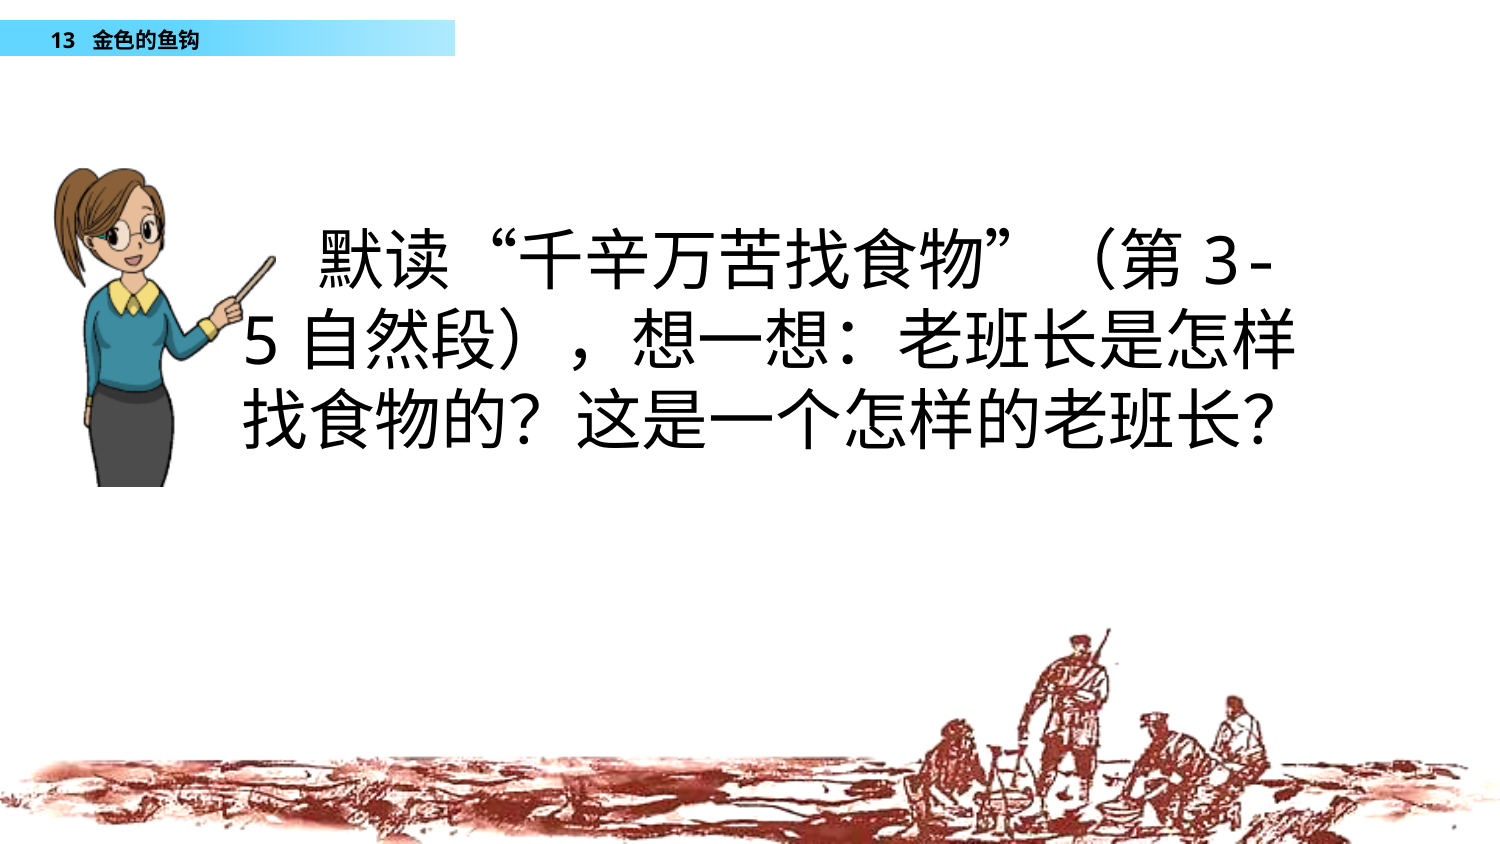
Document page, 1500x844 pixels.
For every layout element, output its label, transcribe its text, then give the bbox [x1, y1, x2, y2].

text_box 默读“千辛万苦找食物”（第3-5自然段），想一想：老班长是怎样找食物的？这是一个怎样的老班长？ [276, 211, 1330, 465]
picture [52, 167, 276, 487]
